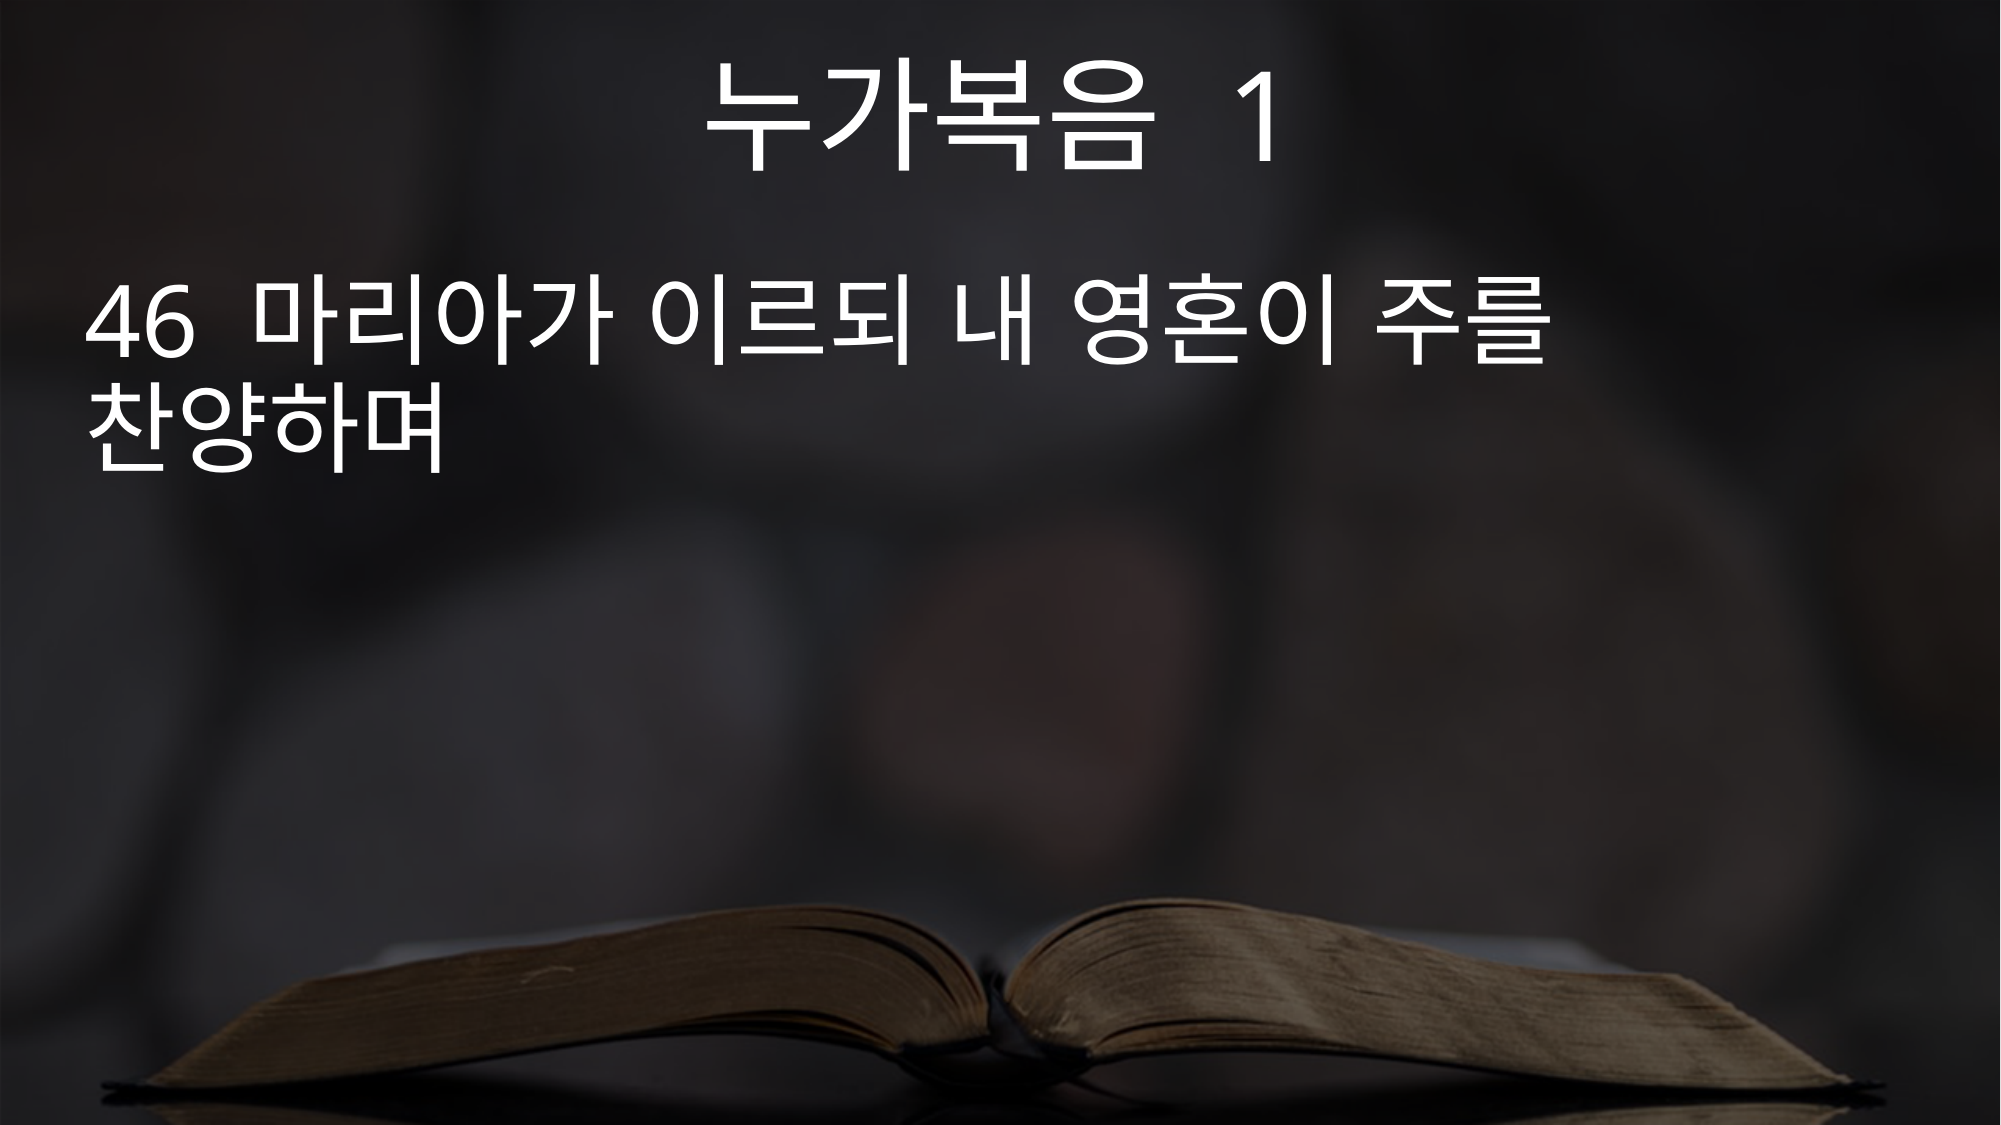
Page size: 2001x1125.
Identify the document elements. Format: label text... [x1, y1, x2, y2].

picture [0, 0, 2001, 1125]
list 46 마리아가 이르되 내 영혼이 주를 찬양하며 [69, 263, 1953, 423]
footer 누가복음 1 [0, 32, 2000, 192]
